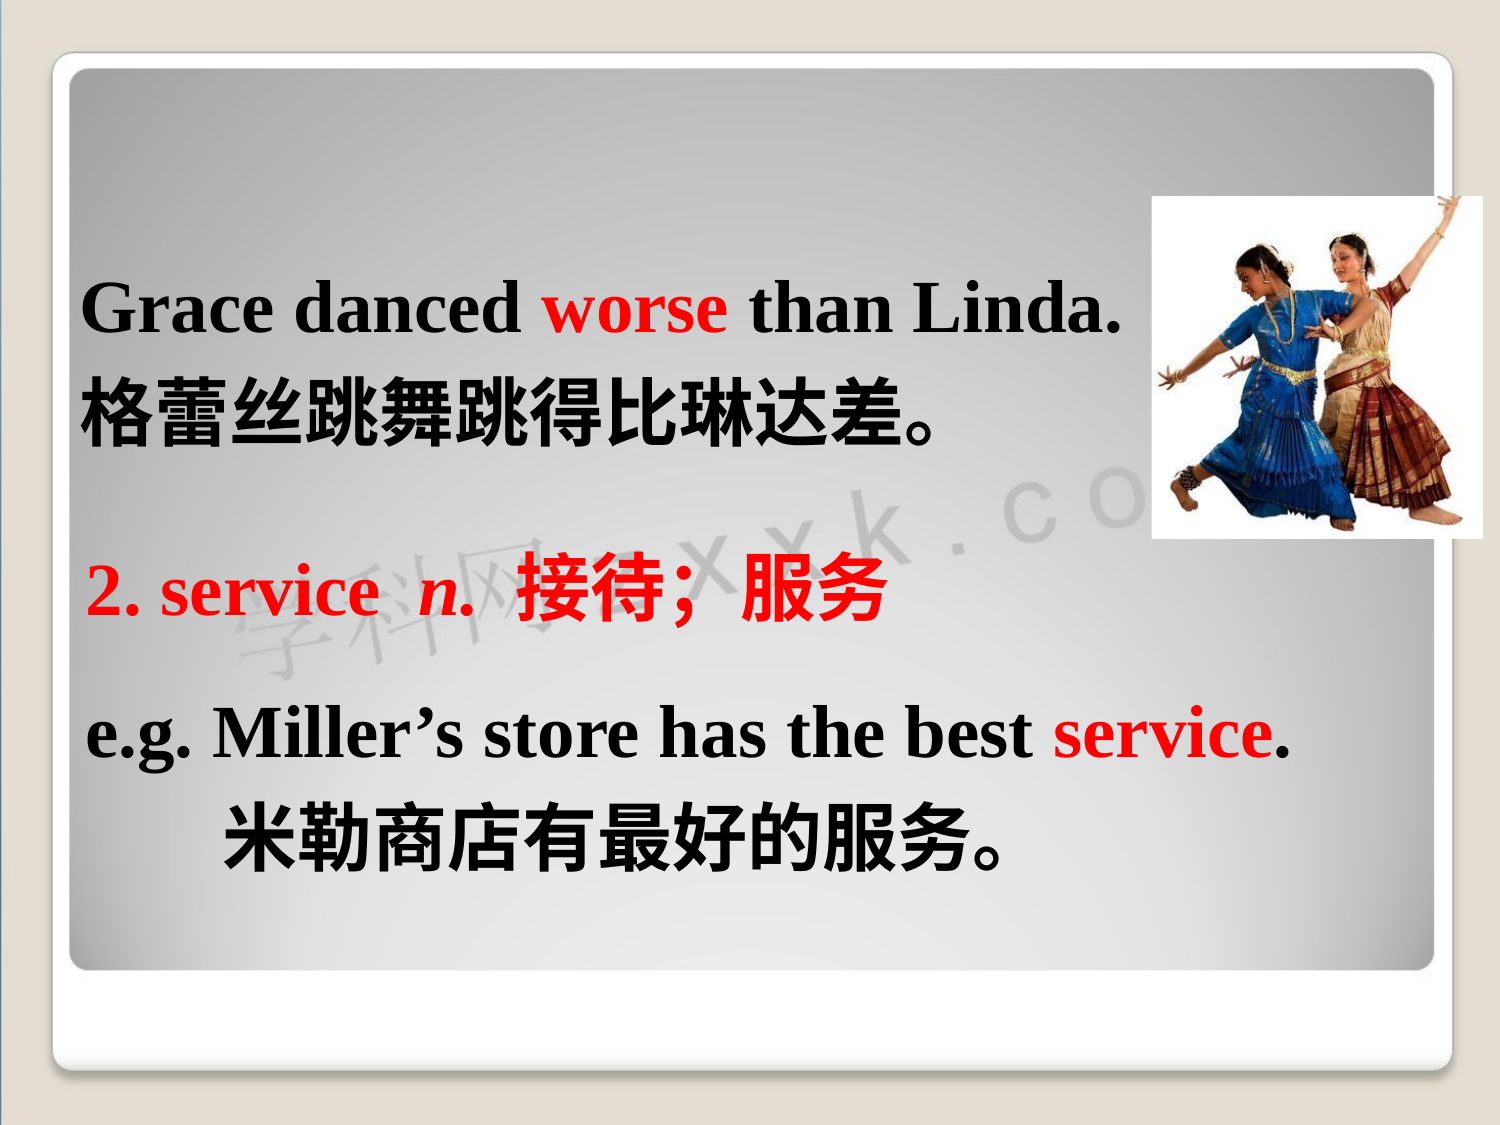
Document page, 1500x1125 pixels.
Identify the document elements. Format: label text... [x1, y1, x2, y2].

text_box e.g. Miller’s store has the best service. 米勒商店有最好的服务。 [70, 656, 1424, 888]
picture [0, 0, 1500, 1125]
text_box 2. service n. 接待；服务 [70, 515, 1010, 638]
text_box Grace danced worse than Linda. 格蕾丝跳舞跳得比琳达差。 [64, 231, 1146, 463]
